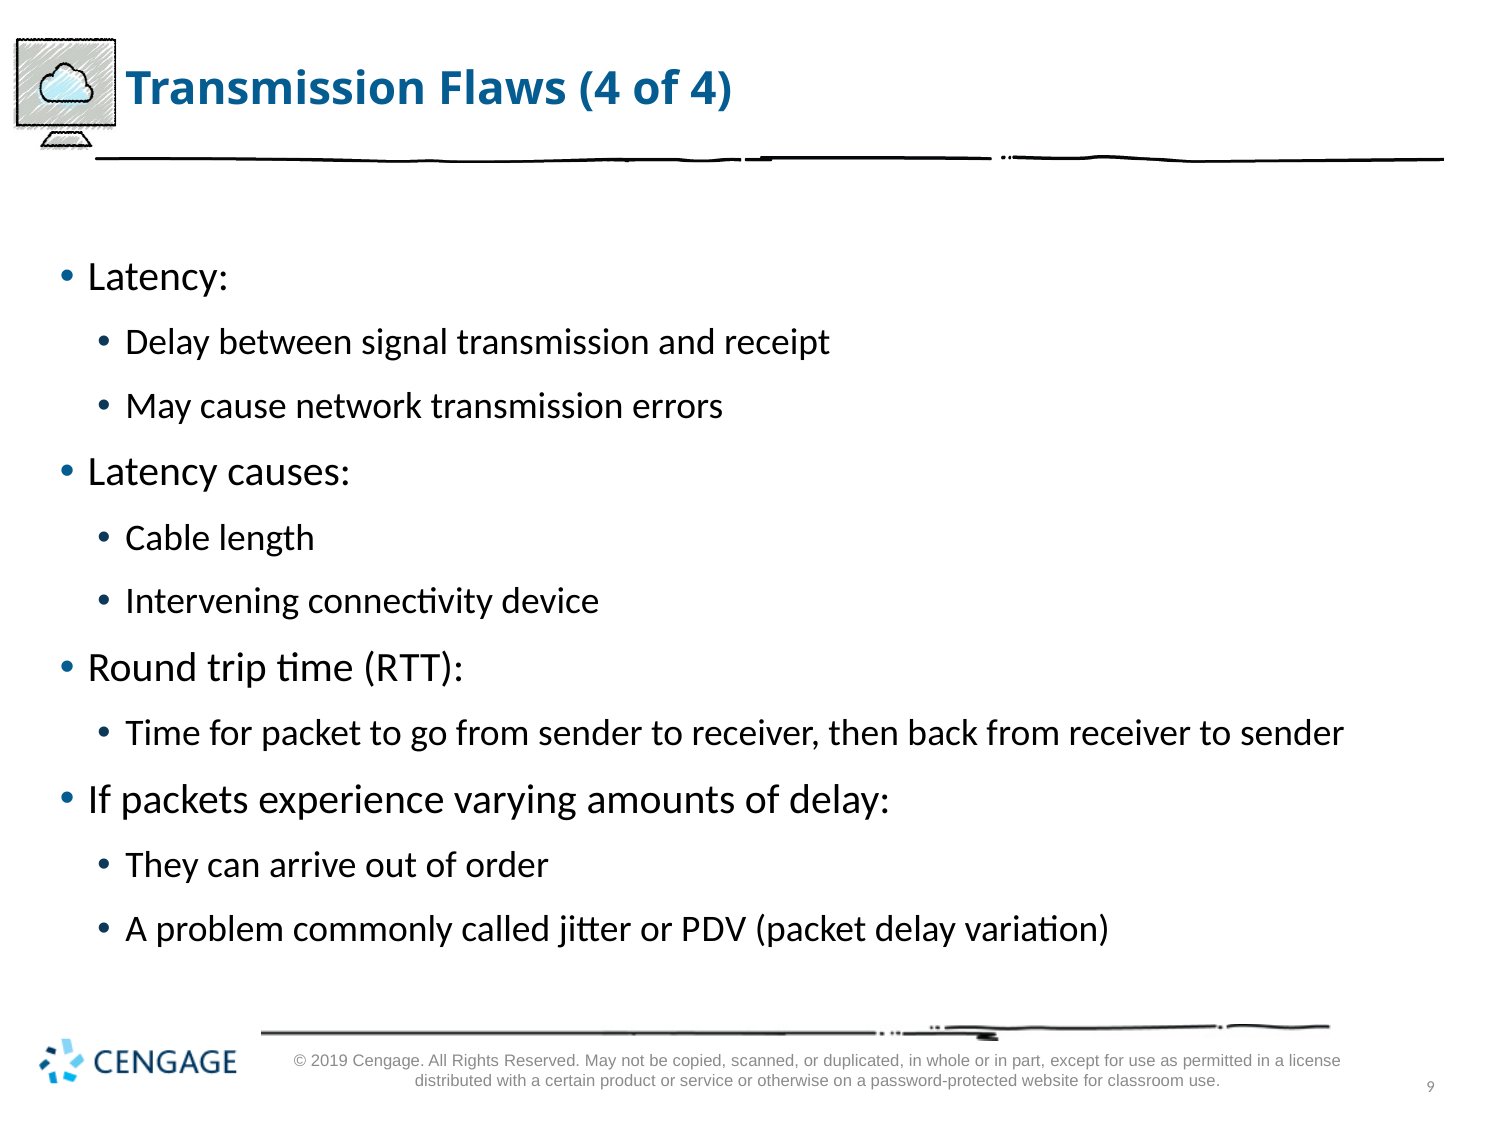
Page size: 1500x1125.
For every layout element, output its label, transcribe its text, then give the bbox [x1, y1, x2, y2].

title Transmission Flaws (4 of 4) [125, 66, 1442, 116]
footer © 2019 Cengage. All Rights Reserved. May not be copied, scanned, or duplicated, in whole or in part, except for use as permitted in a license distributed with a certain product or service or otherwise on a password-protected website for classroom use. [262, 1050, 1375, 1091]
picture [261, 1024, 1331, 1041]
list Latency: Delay between signal transmission and receipt May cause network transmission errors Latency causes: Cable length Intervening connectivity device Round trip time (R T T): Time for packet to go from sender to receiver, then back from receiver to sender If packets experience varying amounts of delay: They can arrive out of order A problem commonly called jitter or P D V (packet delay variation) [59, 252, 1441, 957]
picture [13, 36, 117, 151]
picture [19, 1025, 249, 1096]
picture [95, 155, 1444, 163]
